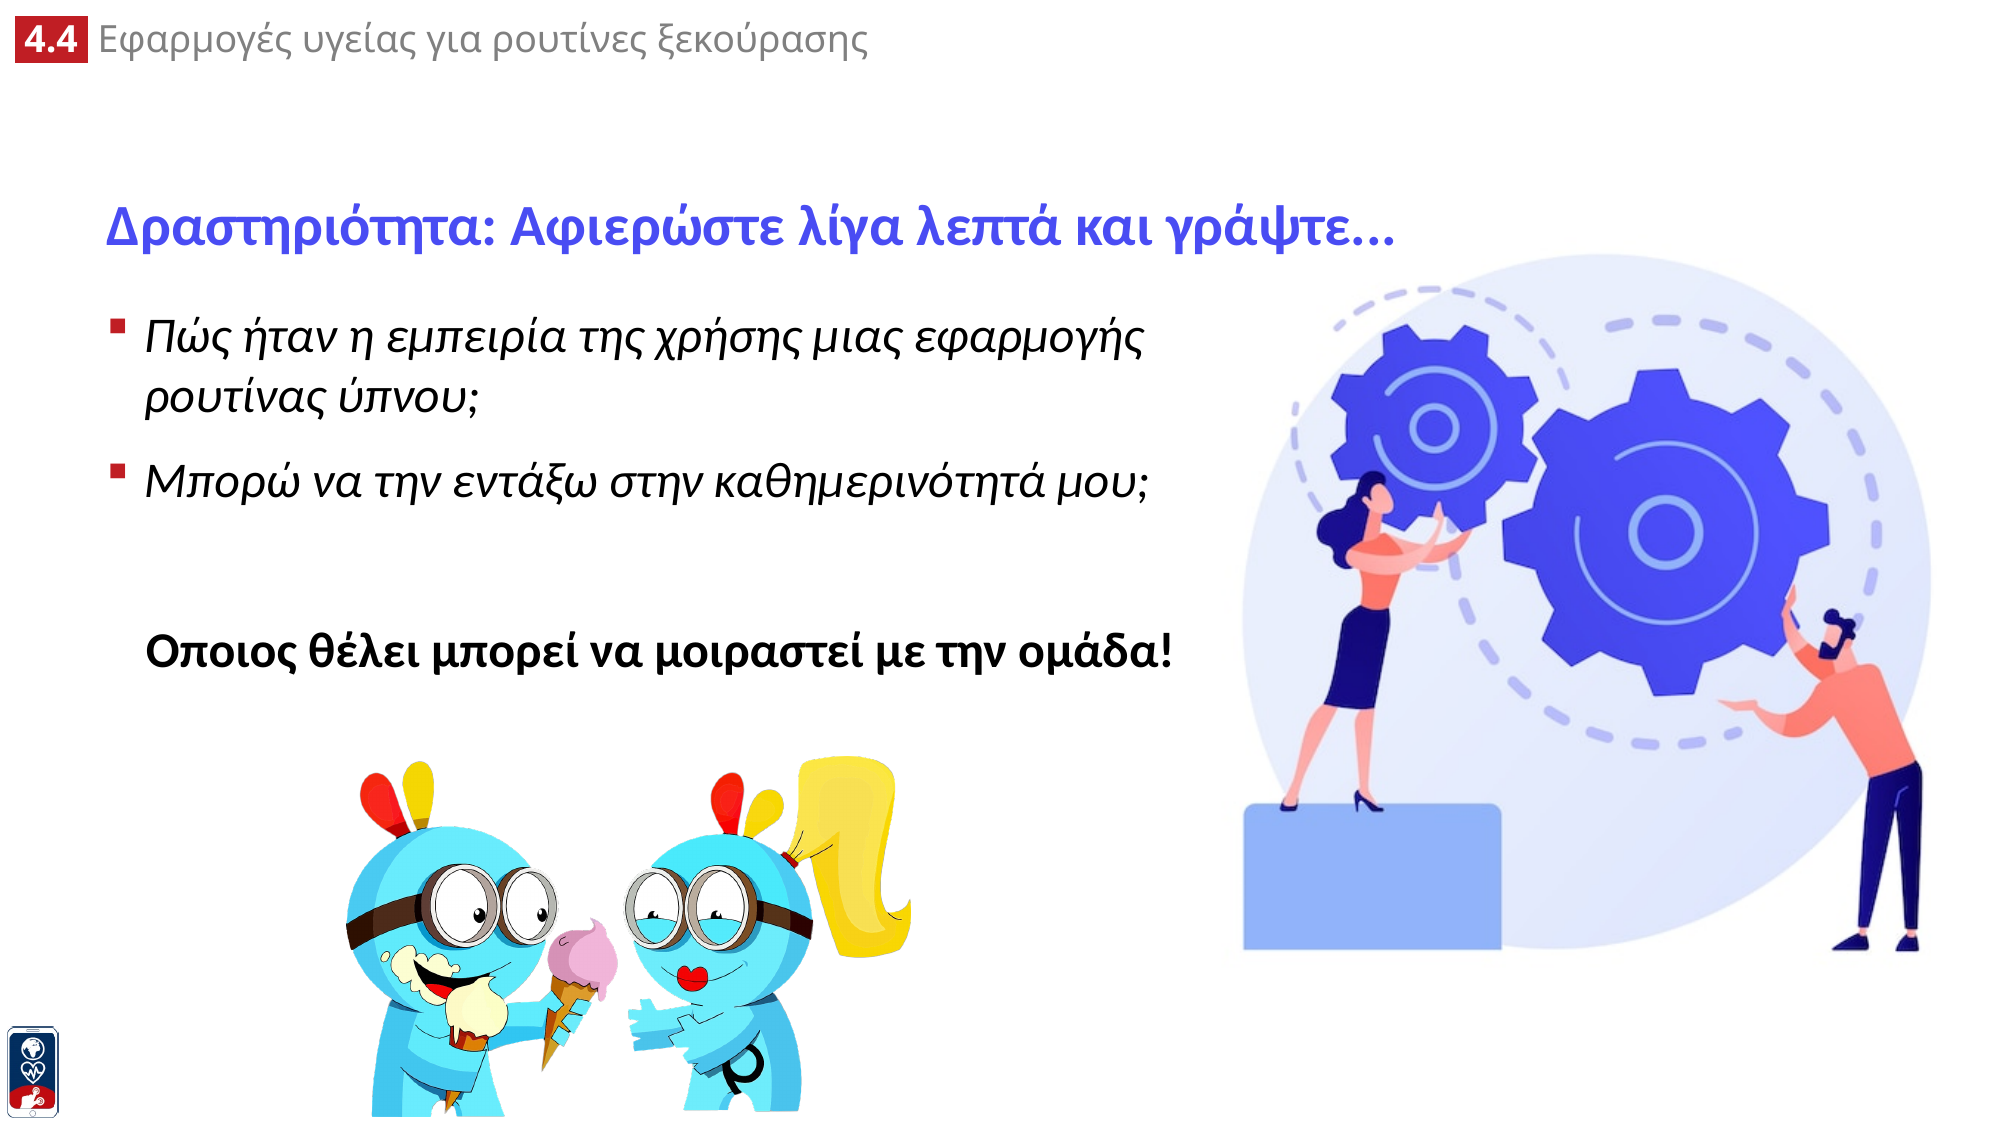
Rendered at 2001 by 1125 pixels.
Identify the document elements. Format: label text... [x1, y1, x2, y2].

list Πώς ήταν η εμπειρία της χρήσης μιας εφαρμογής ρουτίνας ύπνου; Μπορώ να την εντάξω στην καθημερινότητά μου; Οποιος θέλει μπορεί να μοιραστεί με την ομάδα! [91, 295, 1230, 1094]
picture [345, 756, 911, 1117]
title Δραστηριότητα: Αφιερώστε λίγα λεπτά και γράψτε... [91, 177, 1128, 277]
picture [7, 1026, 59, 1118]
picture [1128, 141, 1937, 1065]
